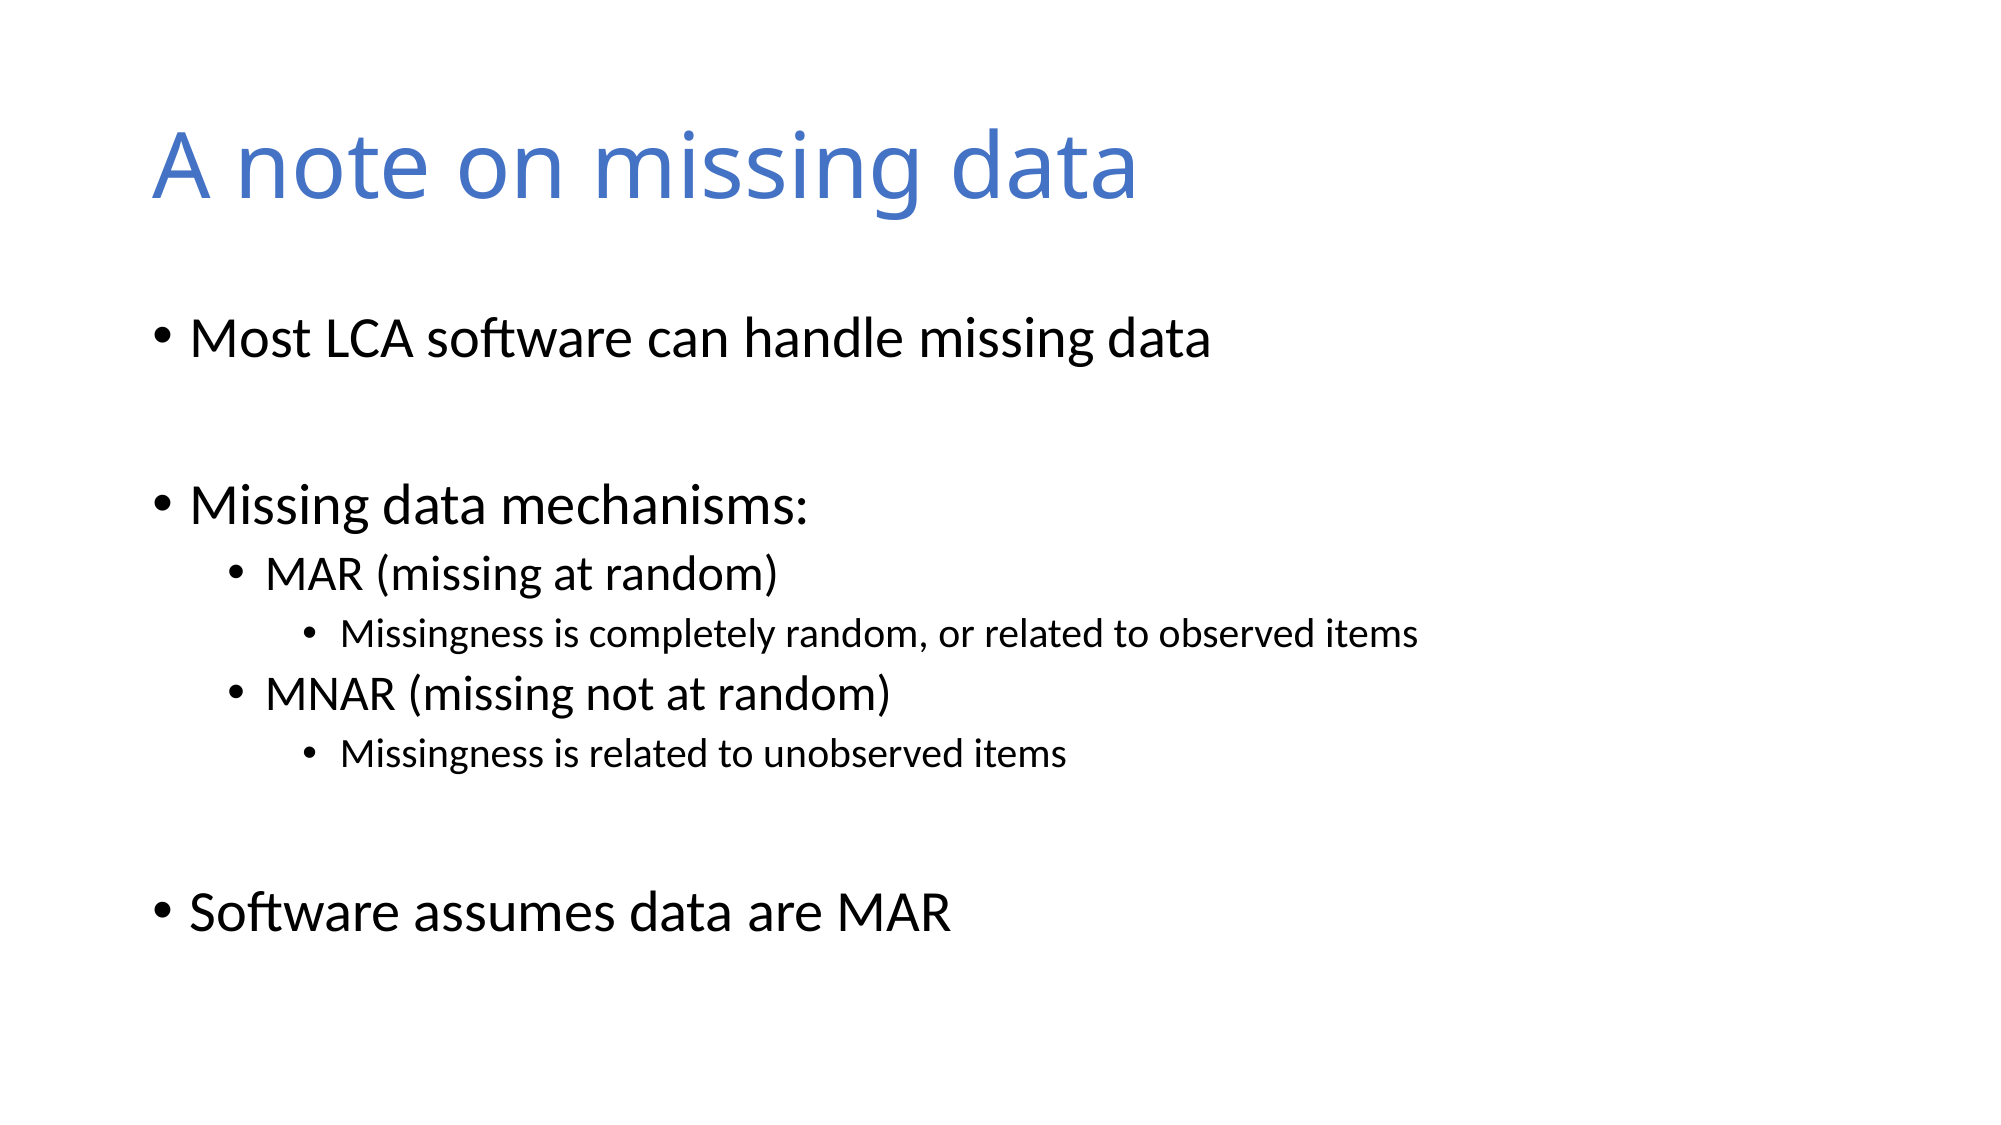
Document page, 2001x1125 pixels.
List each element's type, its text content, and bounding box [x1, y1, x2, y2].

title A note on missing data [137, 59, 1863, 278]
list Most LCA software can handle missing data Missing data mechanisms: MAR (missing at random) Missingness is completely random, or related to observed items MNAR (missing not at random) Missingness is related to unobserved items Software assumes data are MAR [137, 299, 1863, 1014]
